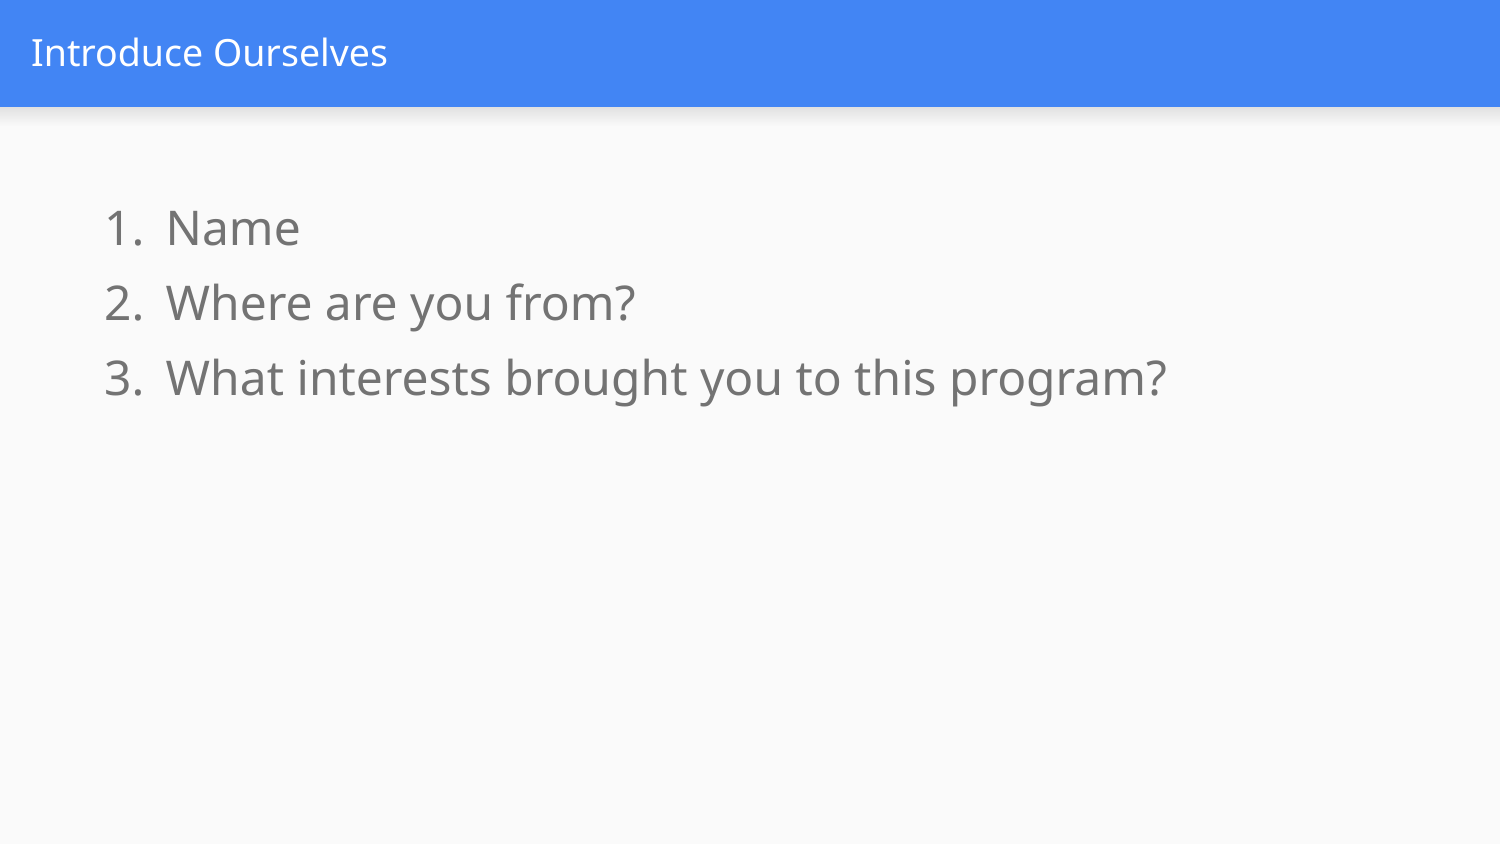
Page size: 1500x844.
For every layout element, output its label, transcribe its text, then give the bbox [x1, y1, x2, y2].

list Name Where are you from? What interests brought you to this program? [75, 169, 1425, 614]
title Introduce Ourselves [16, 2, 1464, 102]
